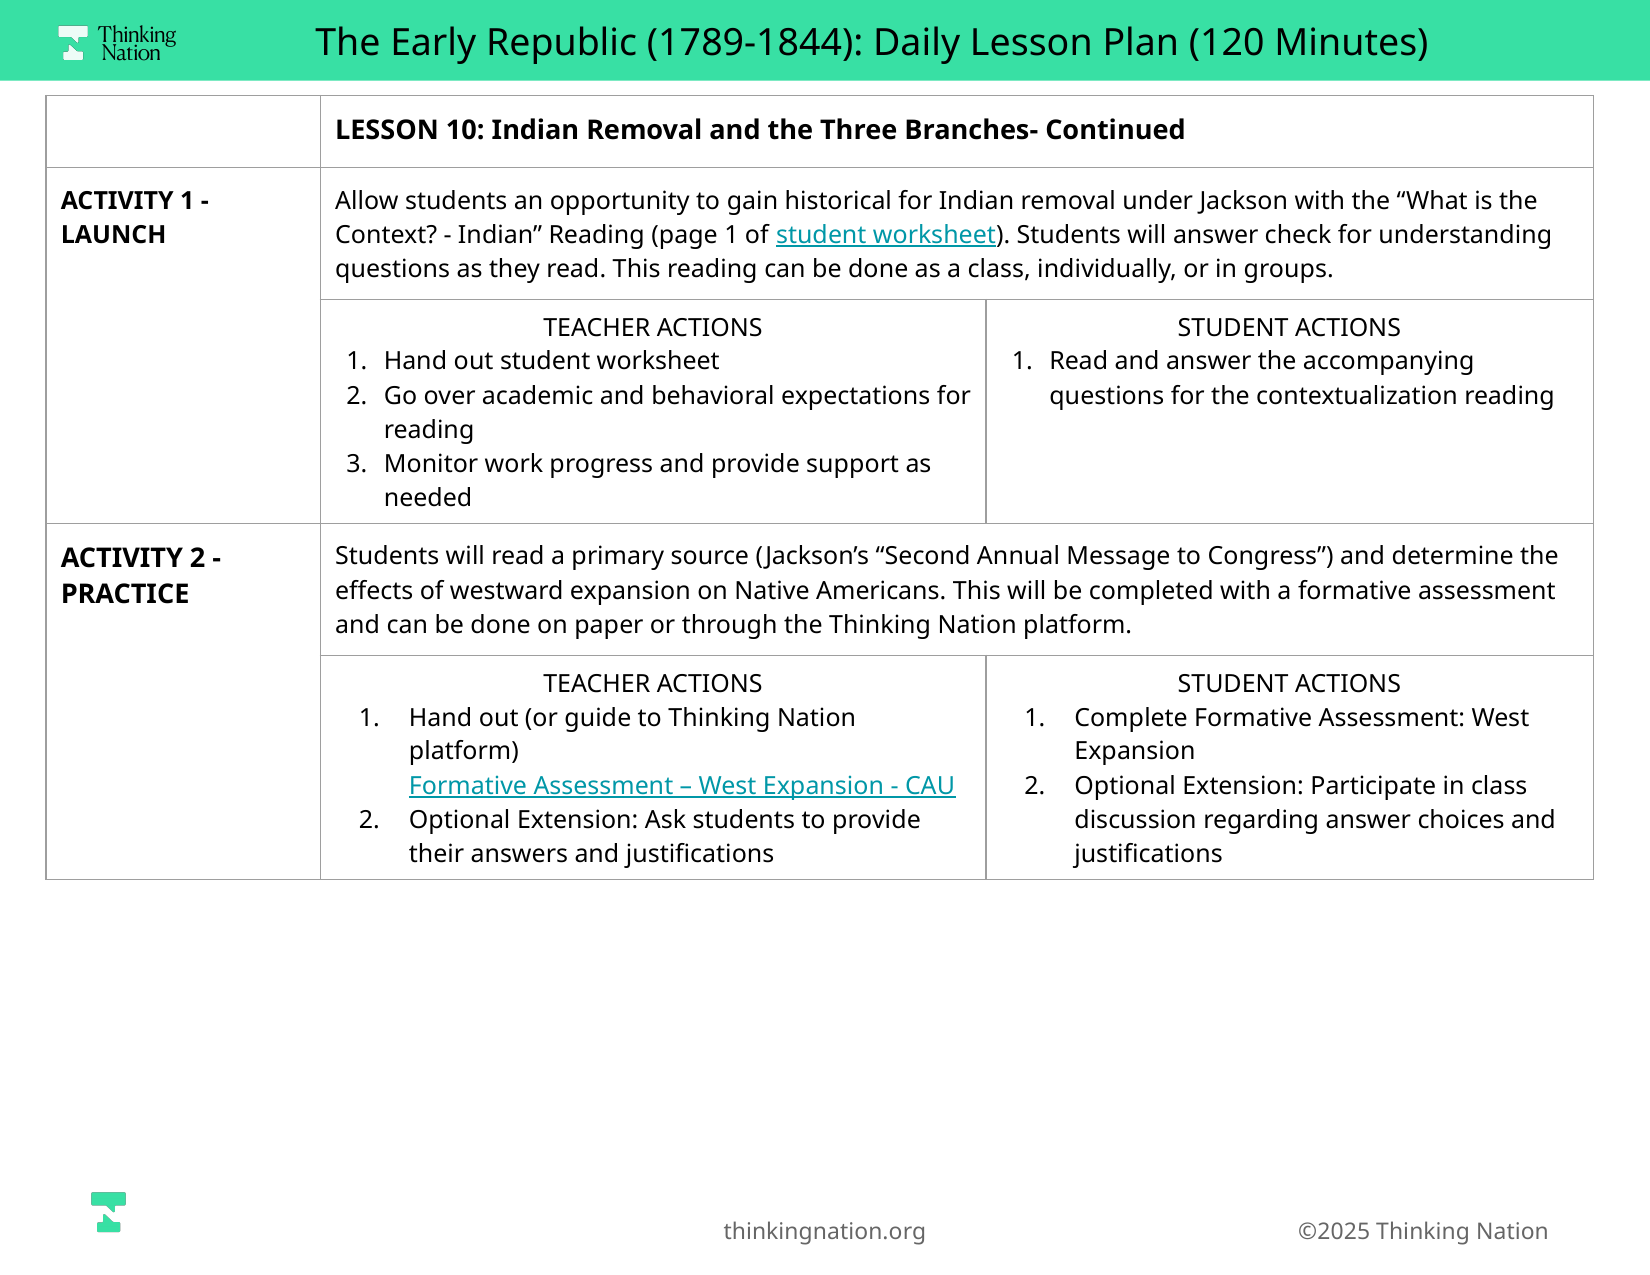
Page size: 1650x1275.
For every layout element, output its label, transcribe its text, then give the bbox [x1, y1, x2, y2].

text_box thinkingnation.org [629, 1200, 1021, 1240]
table_header [47, 96, 320, 167]
table_header LESSON 10: Indian Removal and the Three Branches- Continued [321, 96, 1593, 167]
table_cell TEACHER ACTIONS Hand out student worksheet Go over academic and behavioral expectations for reading Monitor work progress and provide support as needed [321, 300, 985, 523]
picture [45, 14, 180, 85]
table_cell TEACHER ACTIONS Hand out (or guide to Thinking Nation platform) Formative Assessment – West Expansion - CAU Optional Extension: Ask students to provide their answers and justifications [321, 656, 985, 879]
table_cell STUDENT ACTIONS Read and answer the accompanying questions for the contextualization reading [987, 300, 1593, 523]
table_cell Students will read a primary source (Jackson’s “Second Annual Message to Congress”) and determine the effects of westward expansion on Native Americans. This will be completed with a formative assessment and can be done on paper or through the Thinking Nation platform. [321, 524, 1593, 655]
text_box The Early Republic (1789-1844): Daily Lesson Plan (120 Minutes) [0, 0, 1650, 81]
table_cell ACTIVITY 1 - LAUNCH [47, 168, 320, 523]
picture [80, 1184, 136, 1240]
table_cell STUDENT ACTIONS Complete Formative Assessment: West Expansion Optional Extension: Participate in class discussion regarding answer choices and justifications [987, 656, 1593, 879]
text_box ©2025 Thinking Nation [1174, 1200, 1566, 1240]
table_cell ACTIVITY 2 - PRACTICE [47, 524, 320, 879]
table_cell Allow students an opportunity to gain historical for Indian removal under Jackson with the “What is the Context? - Indian” Reading (page 1 of student worksheet). Students will answer check for understanding questions as they read. This reading can be done as a class, individually, or in groups. [321, 168, 1593, 299]
